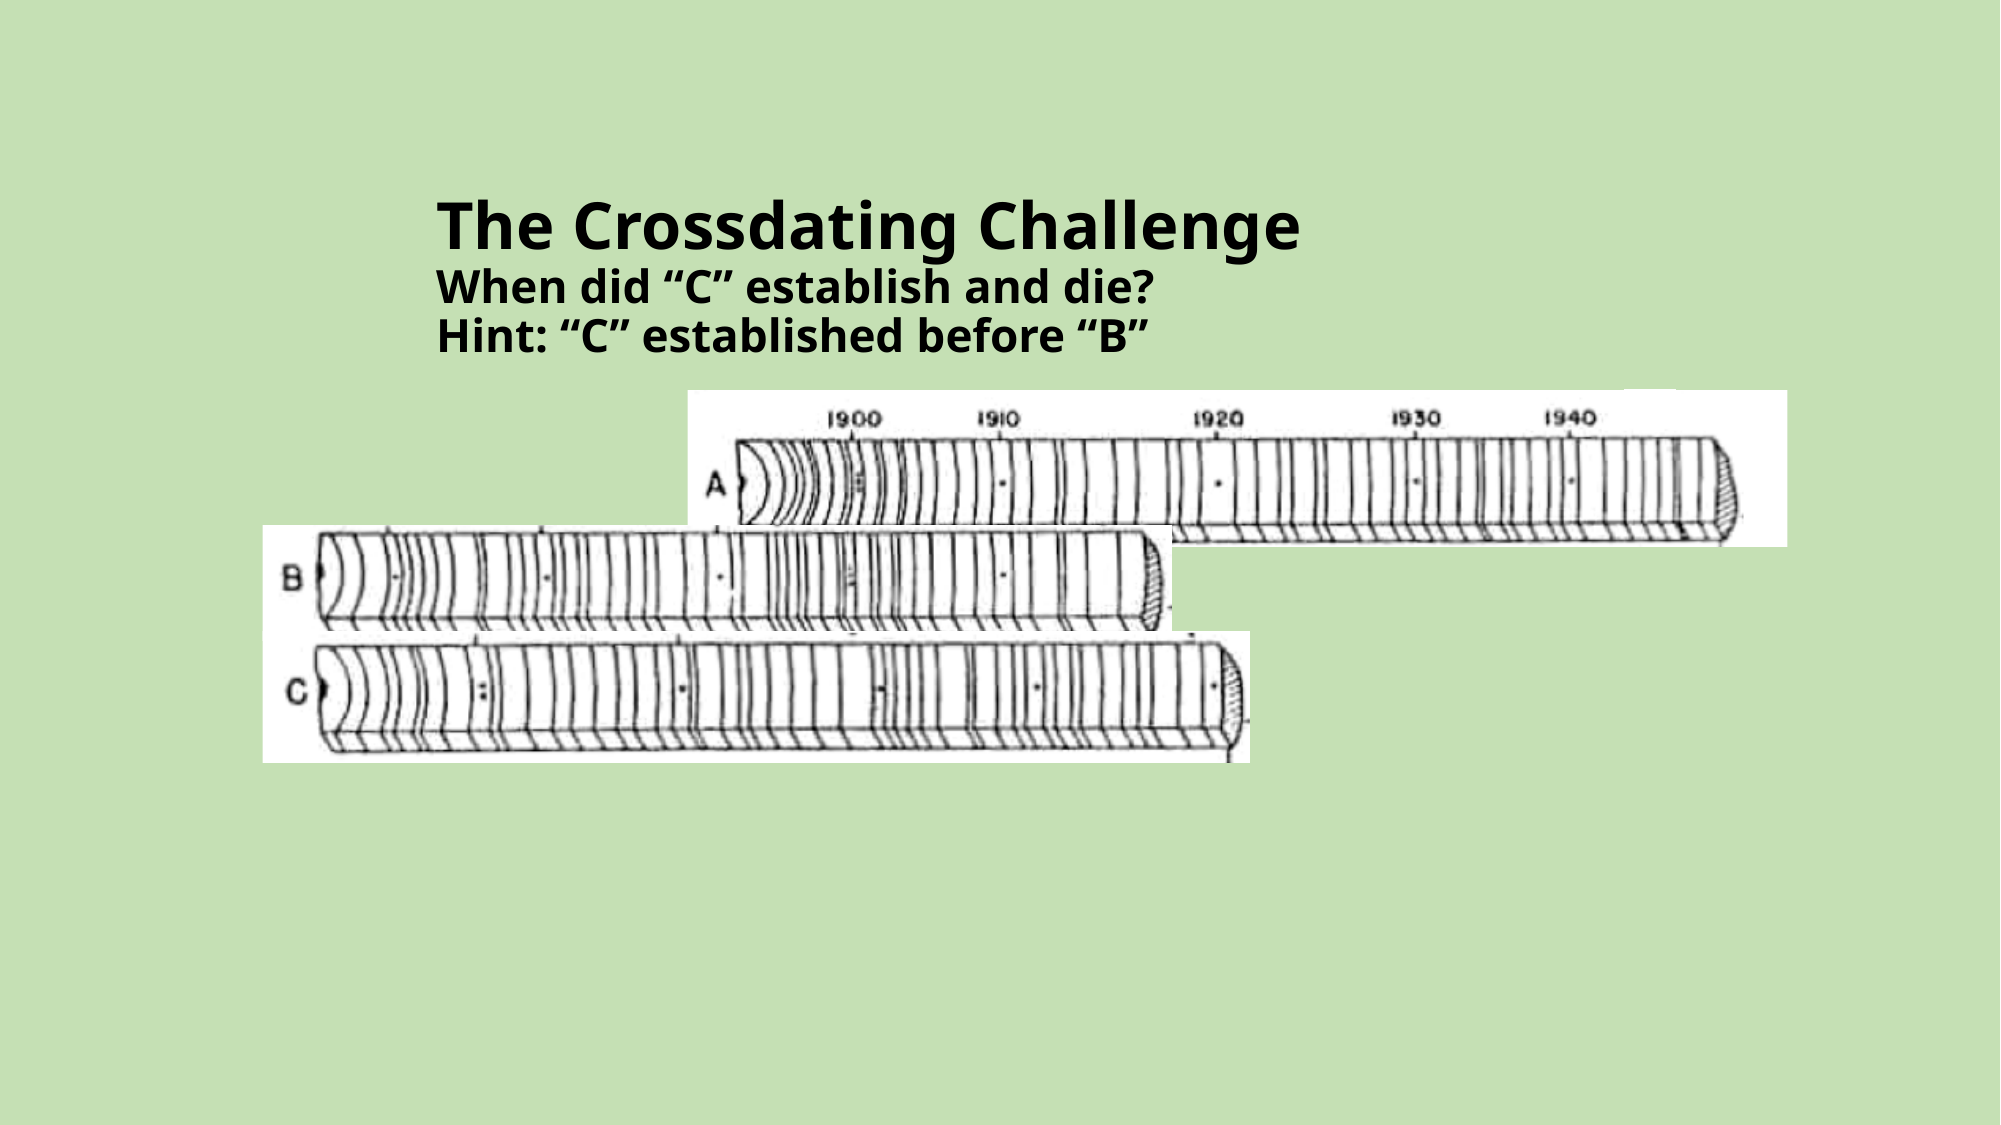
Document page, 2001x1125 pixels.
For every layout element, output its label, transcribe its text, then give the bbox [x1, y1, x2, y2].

title The Crossdating Challenge When did “C” establish and die? Hint: “C” established before “B” [421, 184, 1625, 372]
picture [262, 390, 1788, 763]
